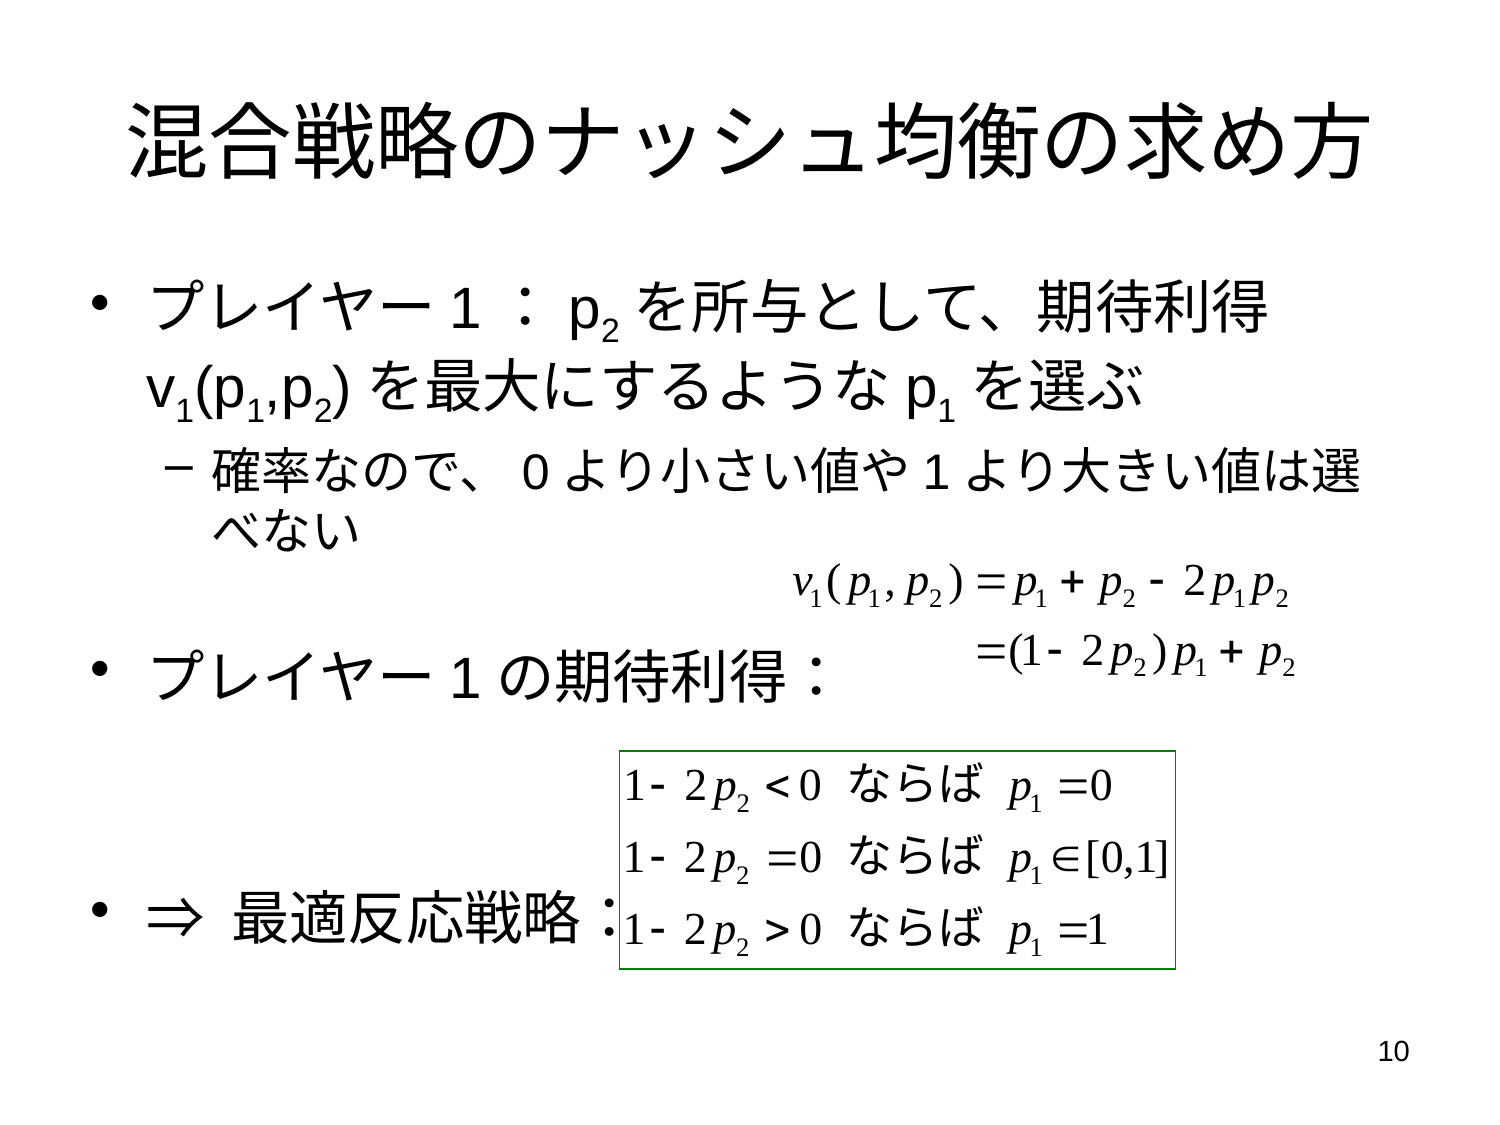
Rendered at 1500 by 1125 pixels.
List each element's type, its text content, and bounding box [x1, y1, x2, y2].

list プレイヤー1：p2を所与として、期待利得v1(p1,p2)を最大にするようなp1を選ぶ 確率なので、0より小さい値や1より大きい値は選べない プレイヤー1の期待利得： ⇒ 最適反応戦略： [75, 262, 1425, 929]
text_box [619, 751, 1175, 969]
slide_number 10 [1074, 1024, 1426, 1103]
title 混合戦略のナッシュ均衡の求め方 [75, 45, 1425, 233]
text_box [785, 550, 1303, 689]
